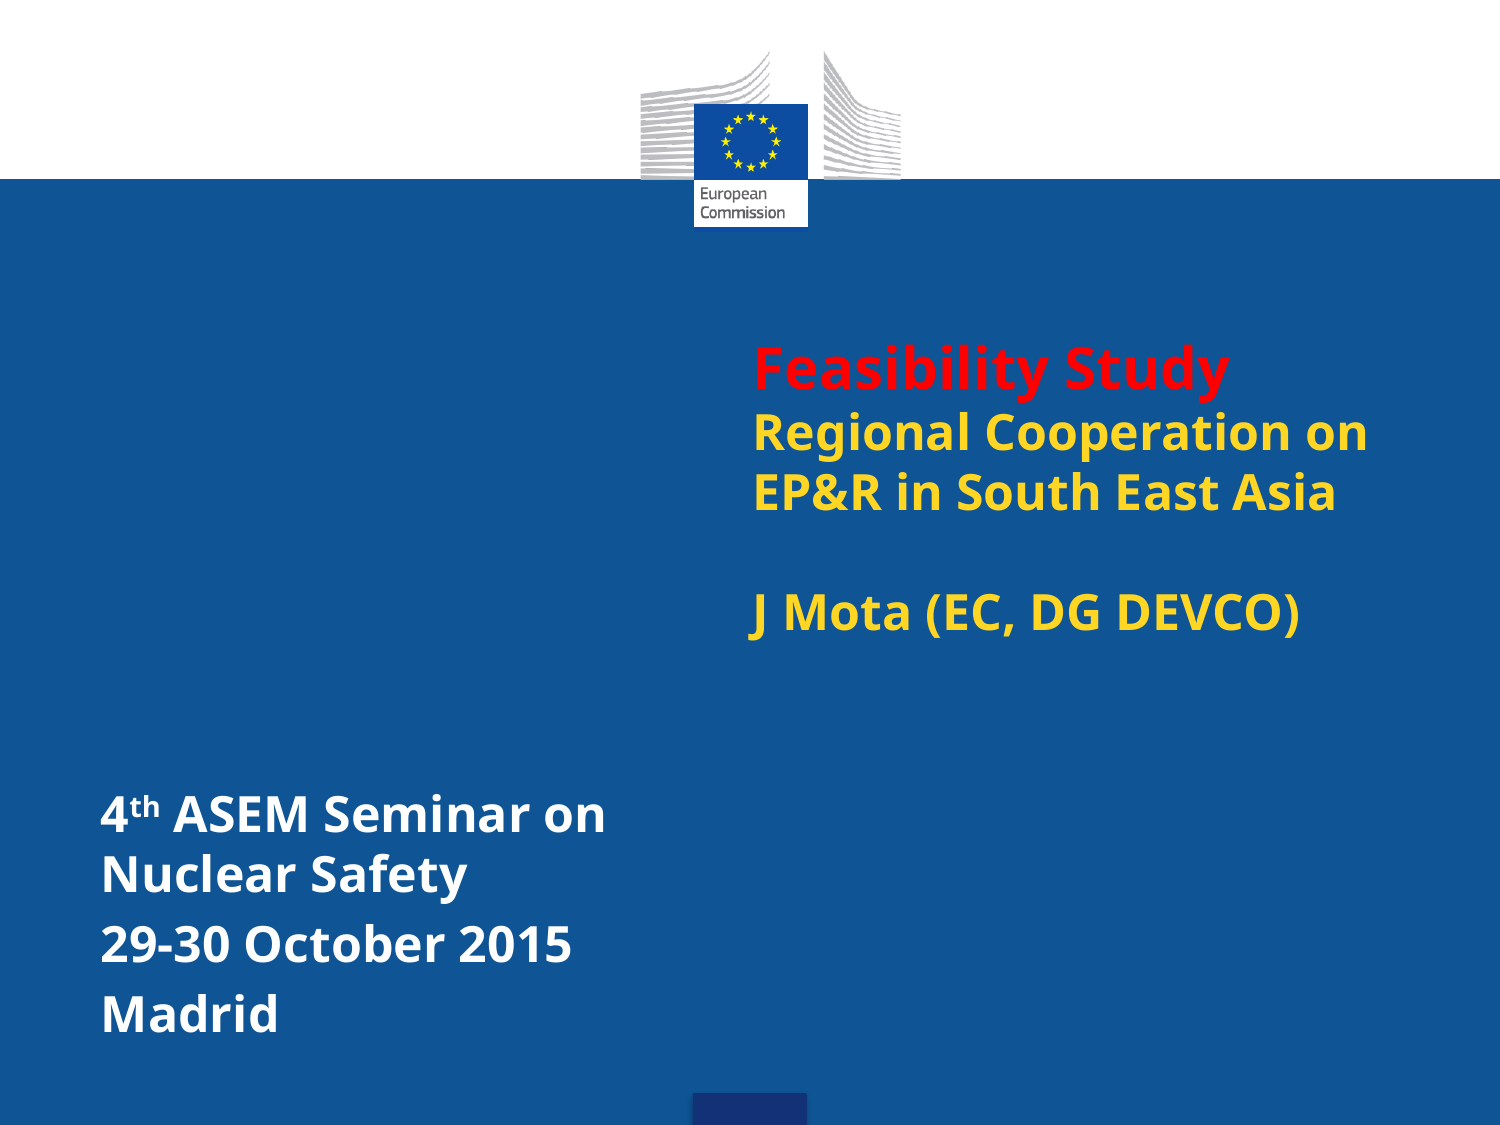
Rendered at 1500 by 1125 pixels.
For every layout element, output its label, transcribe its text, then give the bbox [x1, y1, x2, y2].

title Feasibility Study Regional Cooperation on EP&R in South East Asia J Mota (EC, DG DEVCO) [678, 314, 1424, 658]
list 4th ASEM Seminar on Nuclear Safety 29-30 October 2015 Madrid [29, 774, 692, 1083]
